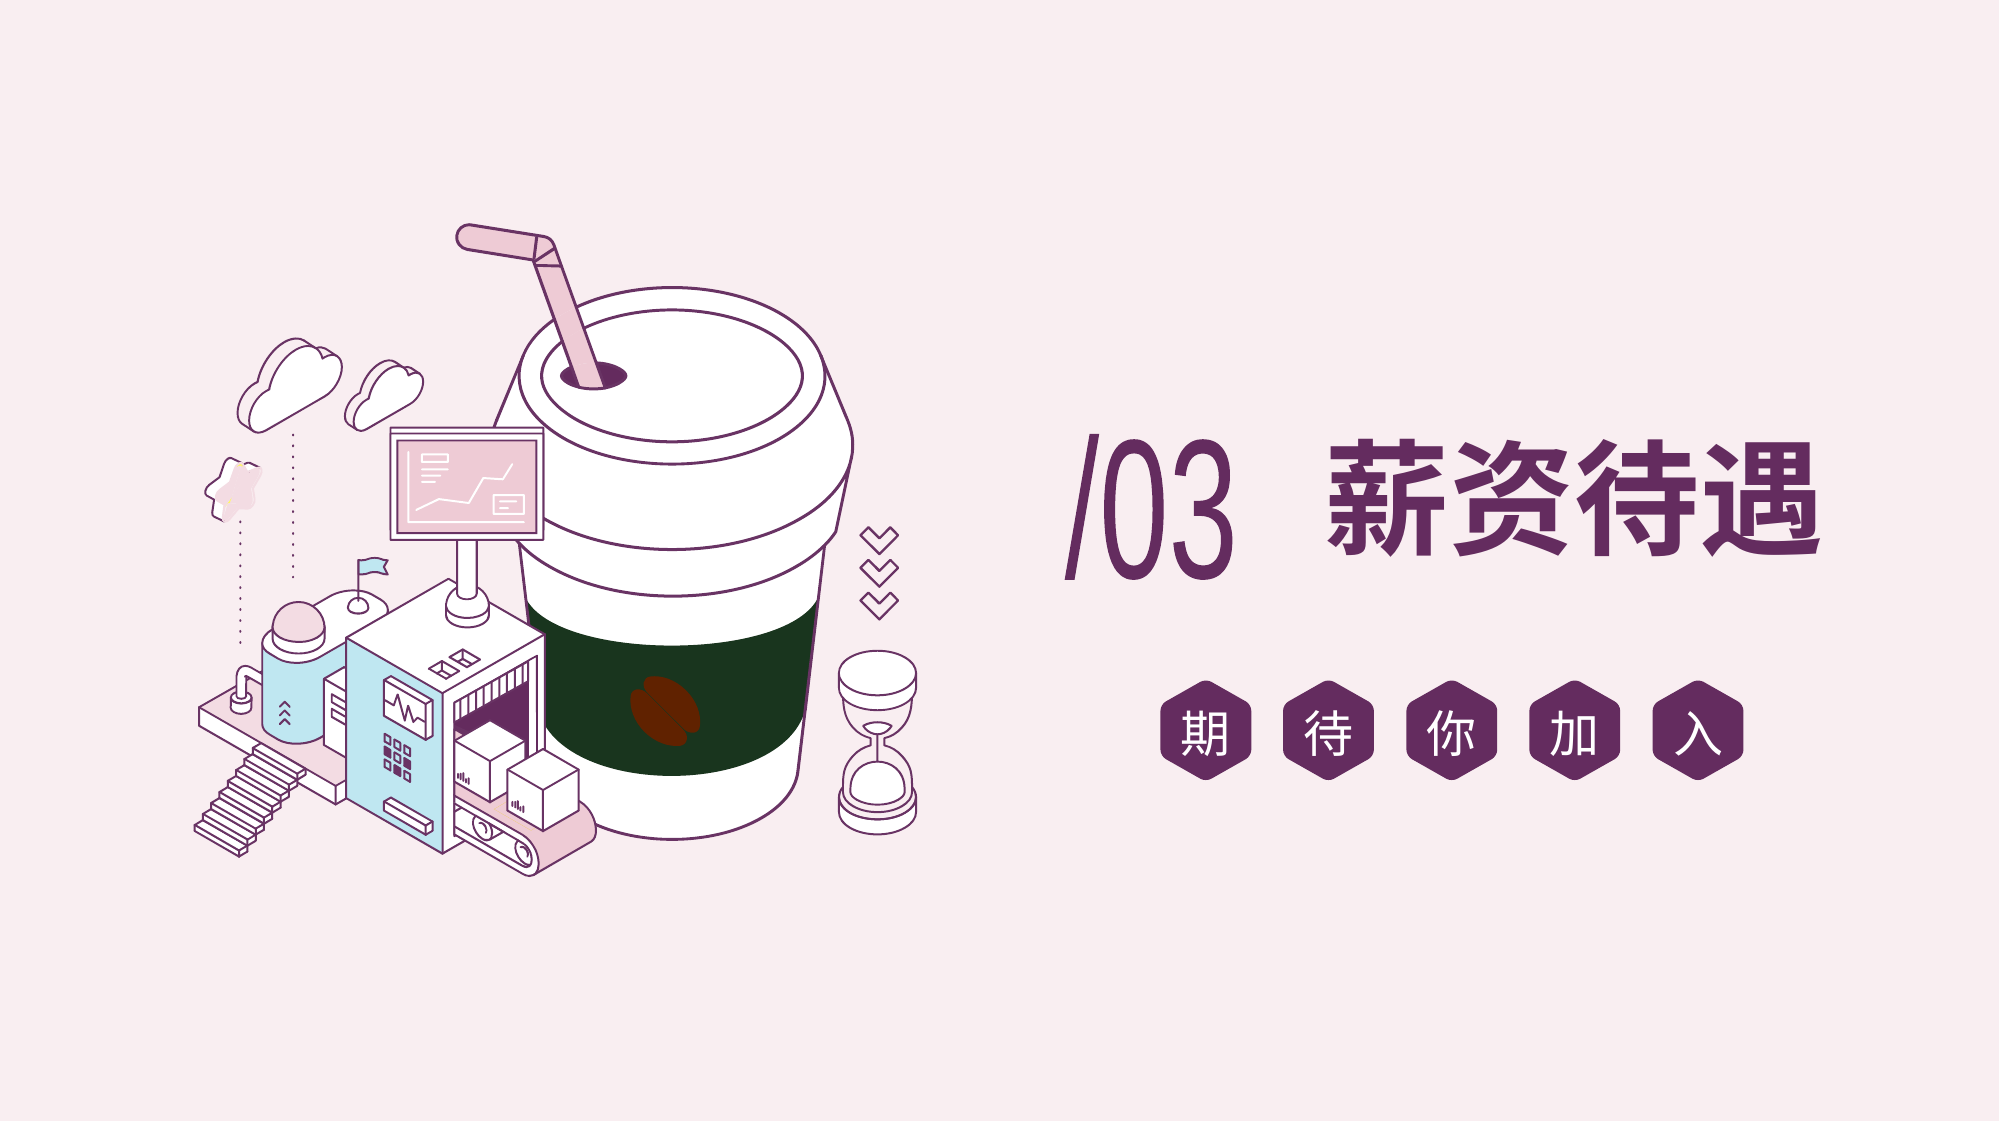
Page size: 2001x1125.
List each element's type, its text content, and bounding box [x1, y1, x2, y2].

title 薪资待遇 [1309, 433, 1874, 580]
